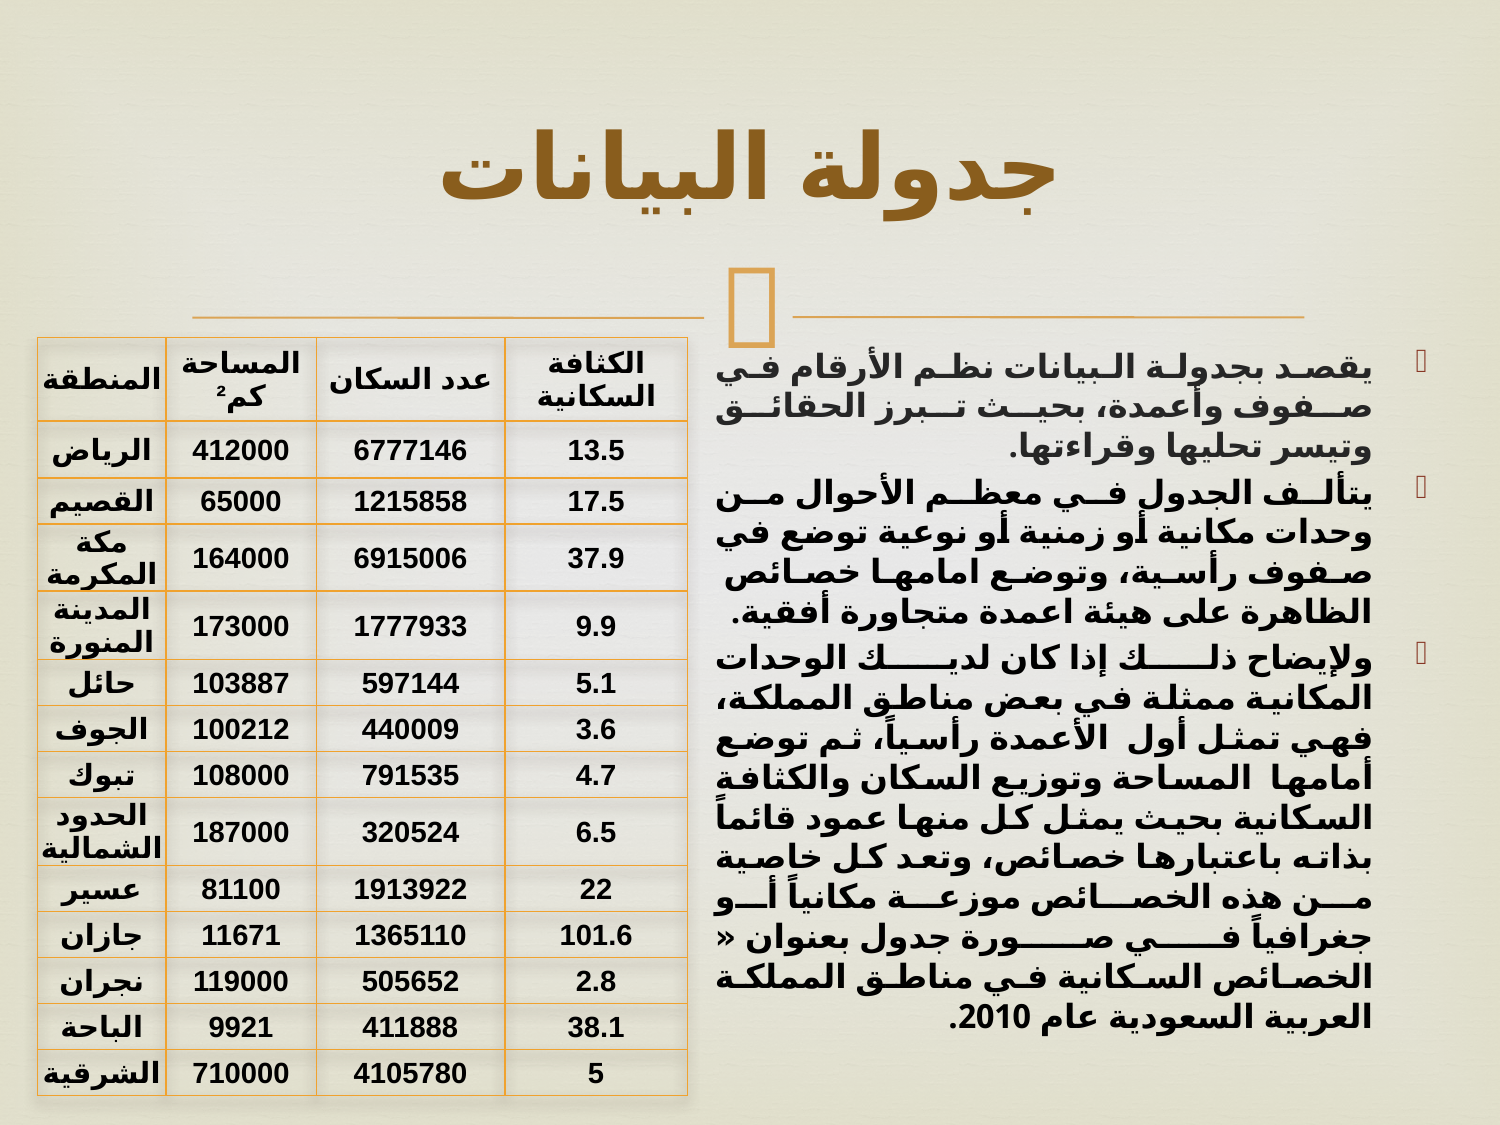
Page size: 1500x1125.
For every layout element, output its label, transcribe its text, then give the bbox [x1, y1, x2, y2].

table_cell 4.7 [506, 752, 687, 797]
title جدولة البيانات [94, 50, 1407, 275]
table_cell 412000 [167, 422, 316, 477]
table_cell 17.5 [506, 479, 687, 523]
table_cell الحدود الشمالية [38, 798, 165, 865]
table_header عدد السكان [317, 338, 504, 420]
table_cell 5 [506, 1050, 687, 1095]
table_cell حائل [38, 660, 165, 705]
table_cell 4105780 [317, 1050, 504, 1095]
table_cell الشرقية [38, 1050, 165, 1095]
table_cell 440009 [317, 706, 504, 751]
table_cell 1913922 [317, 866, 504, 911]
table_cell 710000 [167, 1050, 316, 1095]
table_cell 65000 [167, 479, 316, 523]
table_cell جازان [38, 912, 165, 957]
table_cell 1215858 [317, 479, 504, 523]
table_cell 11671 [167, 912, 316, 957]
table_cell 13.5 [506, 422, 687, 477]
table_cell 3.6 [506, 706, 687, 751]
table_cell 9921 [167, 1004, 316, 1049]
table_cell 320524 [317, 798, 504, 865]
table_cell الباحة [38, 1004, 165, 1049]
table_cell القصيم [38, 479, 165, 523]
table_cell 81100 [167, 866, 316, 911]
table_cell 108000 [167, 752, 316, 797]
table_cell 103887 [167, 660, 316, 705]
table_cell 173000 [167, 592, 316, 659]
table_cell 1365110 [317, 912, 504, 957]
table_cell 1777933 [317, 592, 504, 659]
table_cell 6777146 [317, 422, 504, 477]
table_cell 38.1 [506, 1004, 687, 1049]
table_cell الجوف [38, 706, 165, 751]
table_cell 22 [506, 866, 687, 911]
table_cell الرياض [38, 422, 165, 477]
table_cell 187000 [167, 798, 316, 865]
table_header الكثافة السكانية [506, 338, 687, 420]
table_cell 100212 [167, 706, 316, 751]
table_cell عسير [38, 866, 165, 911]
table_header المساحة كم² [167, 338, 316, 420]
table_cell مكة المكرمة [38, 525, 165, 590]
table_cell 6.5 [506, 798, 687, 865]
table_cell 2.8 [506, 958, 687, 1003]
table_cell 411888 [317, 1004, 504, 1049]
table_cell المدينة المنورة [38, 592, 165, 659]
table_cell 6915006 [317, 525, 504, 590]
table_cell نجران [38, 958, 165, 1003]
table_cell 9.9 [506, 592, 687, 659]
table_cell 5.1 [506, 660, 687, 705]
list يقصد بجدولة البيانات نظم الأرقام في صفوف وأعمدة، بحيث تبرز الحقائق وتيسر تحليها وقراءتها. يتألف الجدول في معظم الأحوال من وحدات مكانية أو زمنية أو نوعية توضع في صفوف رأسية، وتوضع امامها خصائص الظاهرة على هيئة اعمدة متجاورة أفقية. ولإيضاح ذلك إذا كان لديك الوحدات المكانية ممثلة في بعض مناطق المملكة، فهي تمثل أول الأعمدة رأسياً، ثم توضع أمامها المساحة وتوزيع السكان والكثافة السكانية بحيث يمثل كل منها عمود قائماً بذاته باعتبارها خصائص، وتعد كل خاصية من هذه الخصائص موزعة مكانياً أو جغرافياً في صورة جدول بعنوان « الخصائص السكانية في مناطق المملكة العربية السعودية عام 2010. [699, 337, 1438, 1063]
table_cell 37.9 [506, 525, 687, 590]
table_cell 101.6 [506, 912, 687, 957]
table_cell 505652 [317, 958, 504, 1003]
table_cell 119000 [167, 958, 316, 1003]
table_cell 597144 [317, 660, 504, 705]
table_cell 791535 [317, 752, 504, 797]
table_header المنطقة [38, 338, 165, 420]
table_cell تبوك [38, 752, 165, 797]
table_cell 164000 [167, 525, 316, 590]
